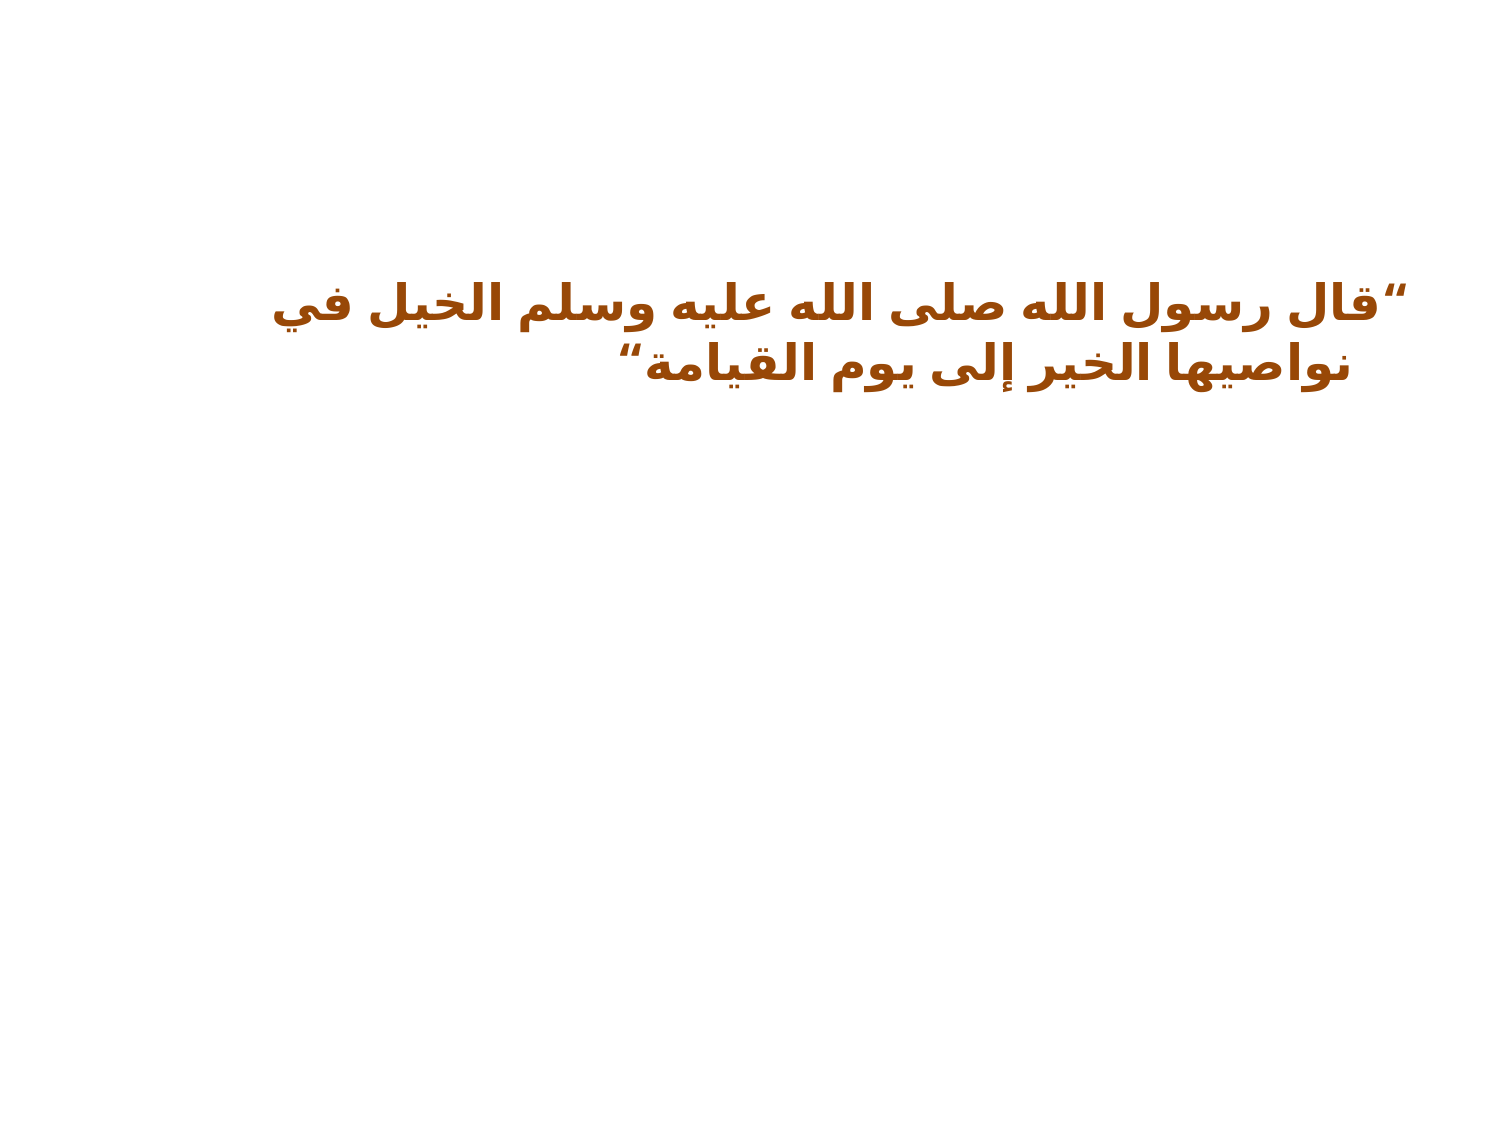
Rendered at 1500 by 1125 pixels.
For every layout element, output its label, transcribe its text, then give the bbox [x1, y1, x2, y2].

list “قال رسول الله صلى الله عليه وسلم الخيل في نواصيها الخير إلى يوم القيامة“ [75, 262, 1425, 434]
